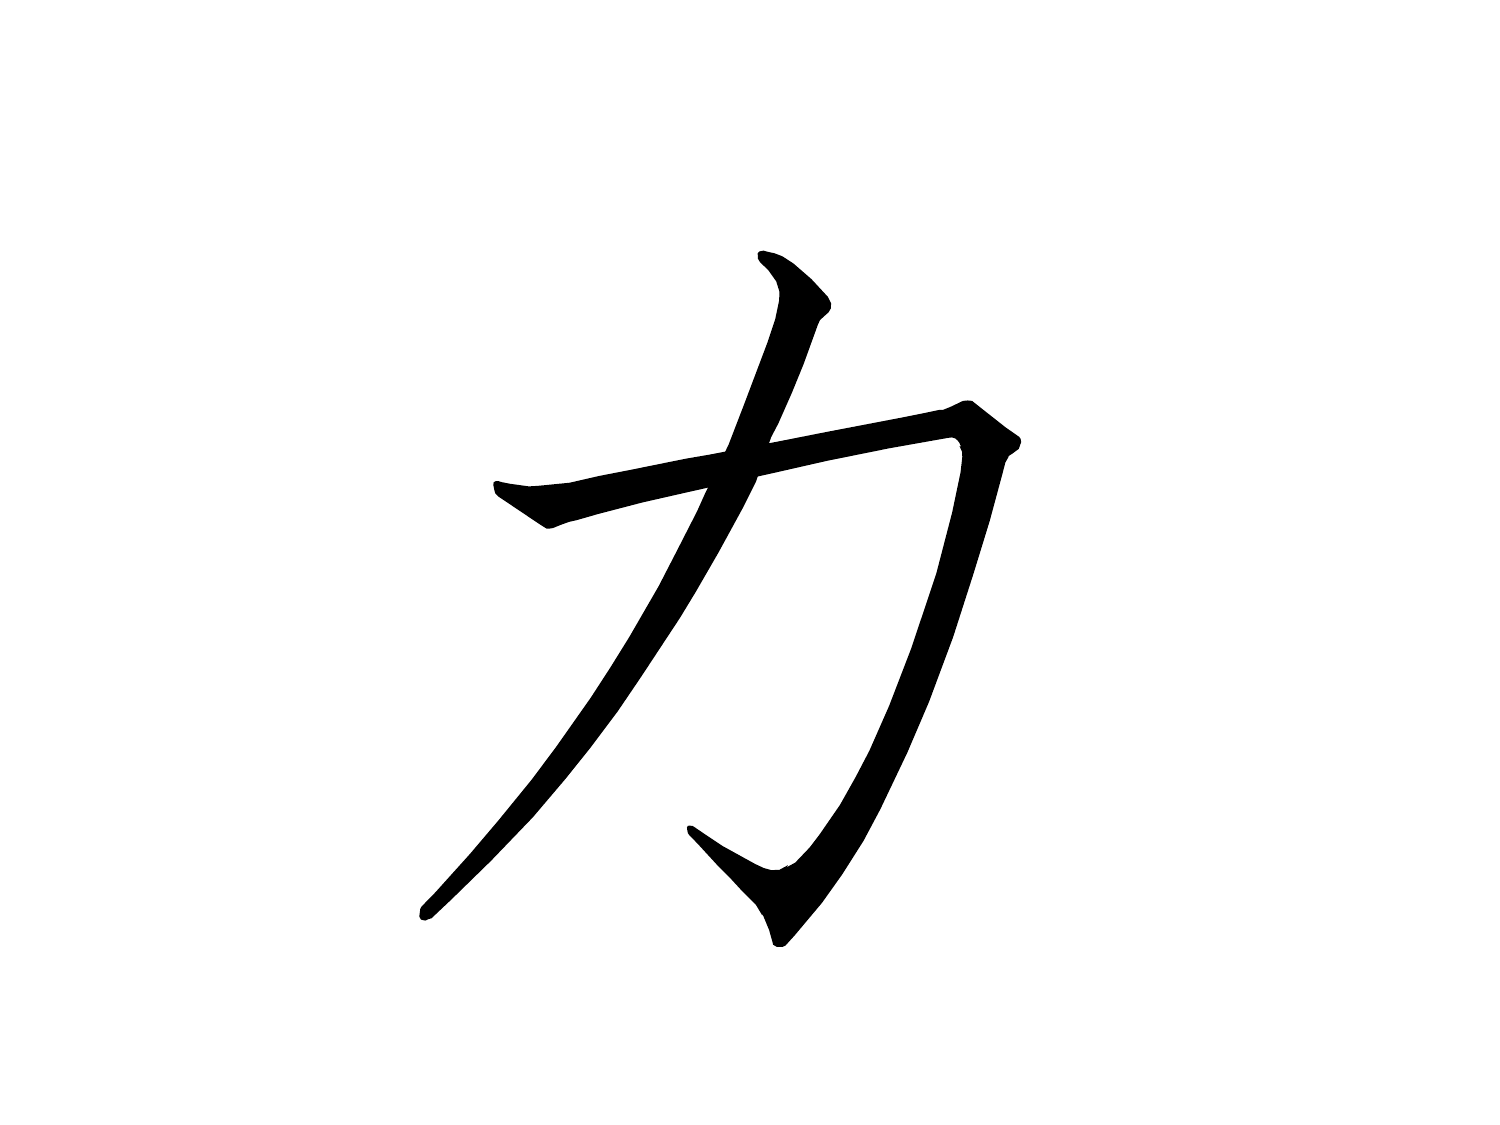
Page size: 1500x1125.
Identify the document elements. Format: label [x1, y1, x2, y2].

text_box [761, 444, 1011, 949]
text_box [684, 823, 790, 918]
text_box [760, 398, 1024, 479]
text_box [417, 248, 834, 923]
text_box [491, 449, 723, 531]
